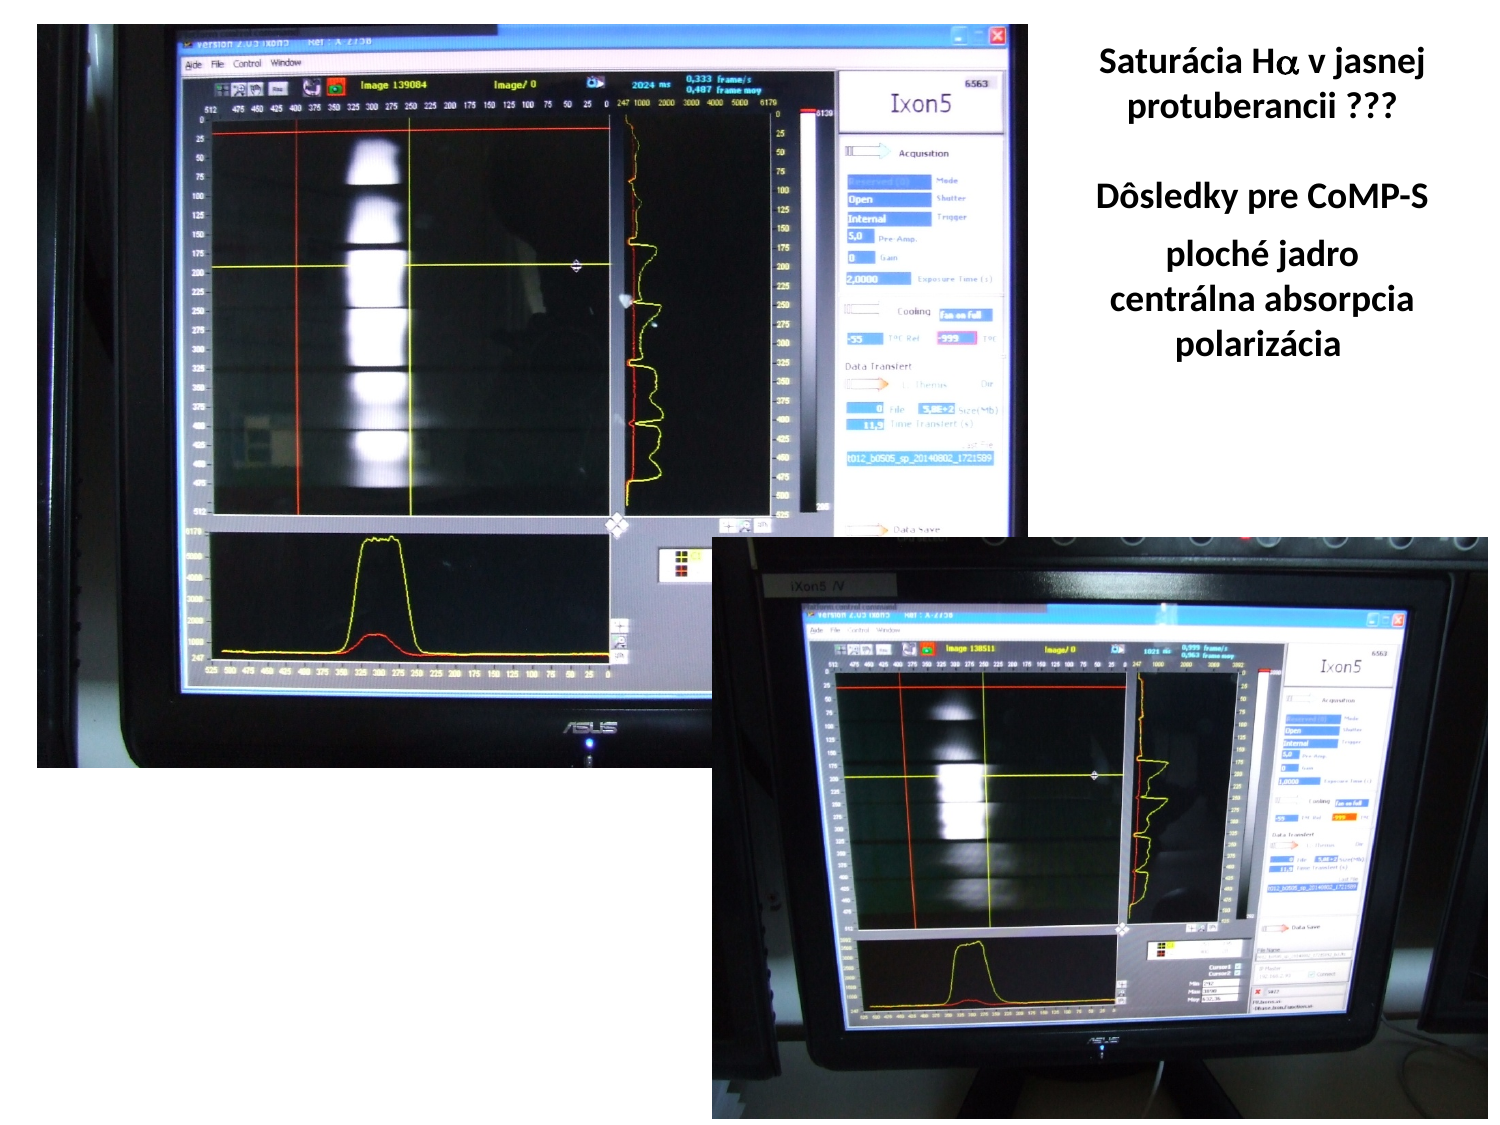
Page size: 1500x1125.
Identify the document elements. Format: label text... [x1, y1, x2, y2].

picture [712, 537, 1488, 1120]
text_box Saturácia H v jasnej protuberancii ??? Dôsledky pre CoMP-S ploché jadro centrálna absorpcia polarizácia [1062, 29, 1463, 372]
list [37, 24, 1028, 768]
